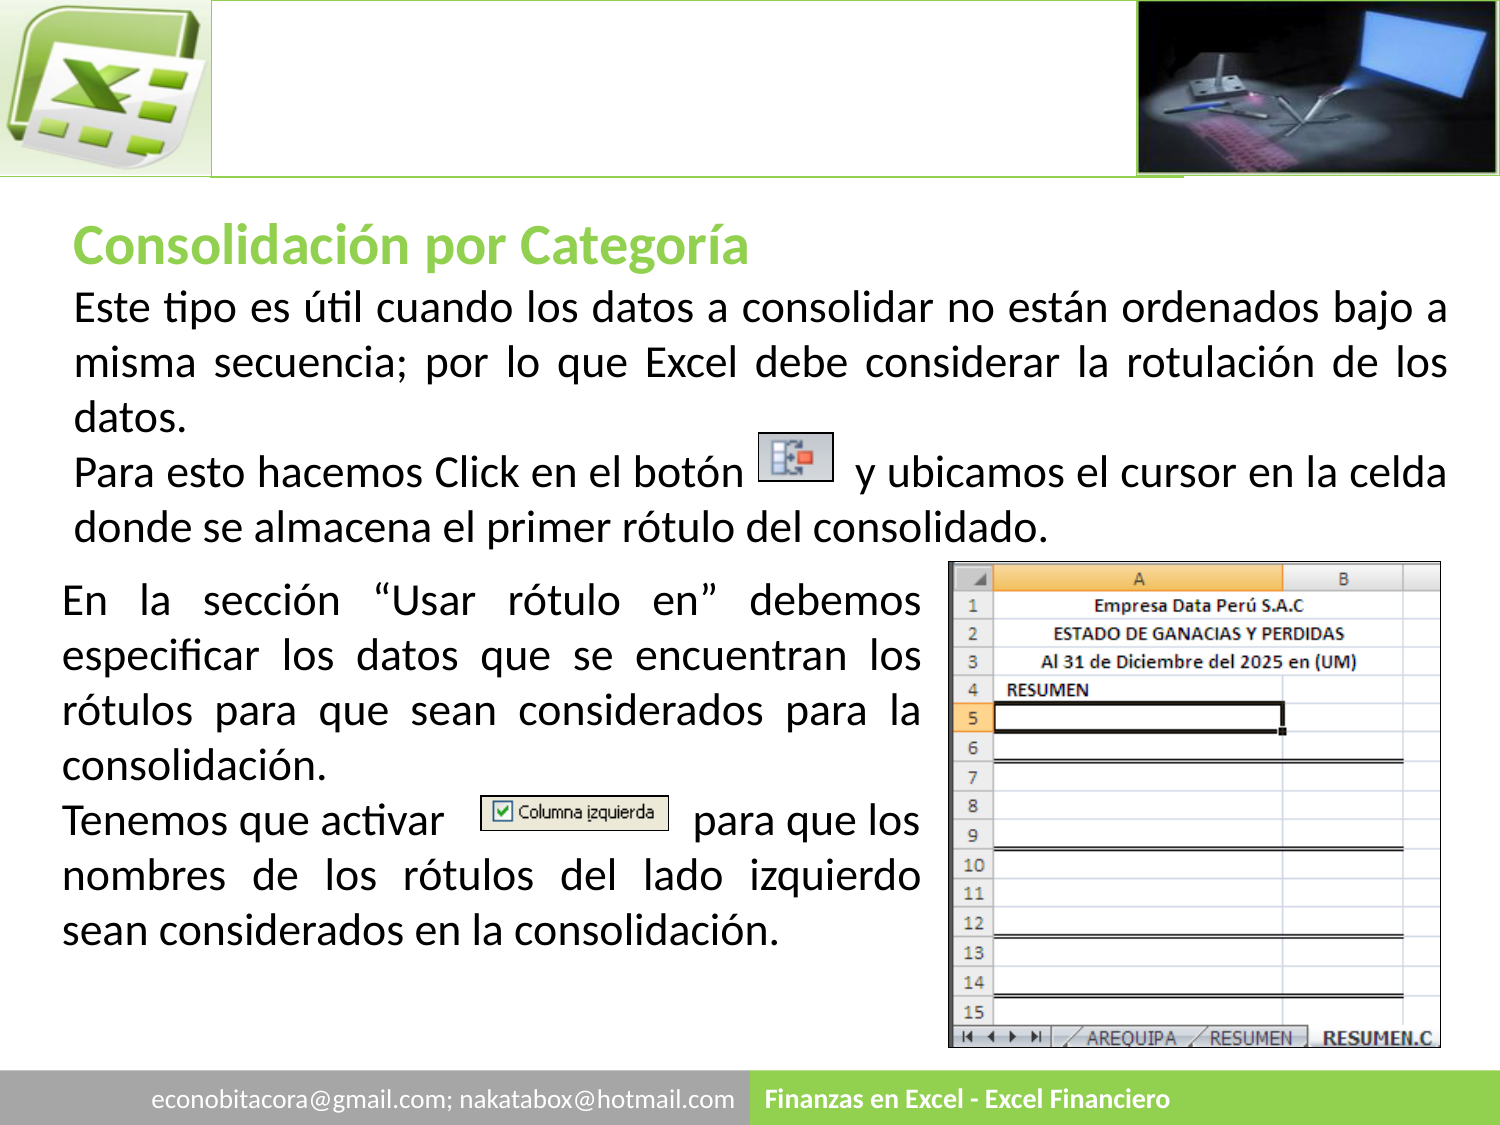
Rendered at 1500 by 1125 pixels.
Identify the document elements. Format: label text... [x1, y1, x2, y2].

text_box econobitacora@gmail.com; nakatabox@hotmail.com [0, 1070, 749, 1125]
picture [1136, 0, 1500, 177]
picture [948, 562, 1440, 1048]
picture [0, 0, 212, 177]
text_box Finanzas en Excel - Excel Financiero [749, 1070, 1500, 1125]
text_box [212, 0, 1134, 178]
text_box Consolidación por Categoría Este tipo es útil cuando los datos a consolidar no están ordenados bajo a misma secuencia; por lo que Excel debe considerar la rotulación de los datos. Para esto hacemos Click en el botón y ubicamos el cursor en la celda donde se almacena el primer rótulo del consolidado. [58, 199, 1465, 551]
picture [481, 796, 669, 830]
text_box En la sección “Usar rótulo en” debemos especificar los datos que se encuentran los rótulos para que sean considerados para la consolidación. Tenemos que activar para que los nombres de los rótulos del lado izquierdo sean considerados en la consolidación. [46, 562, 938, 961]
picture [758, 433, 833, 481]
